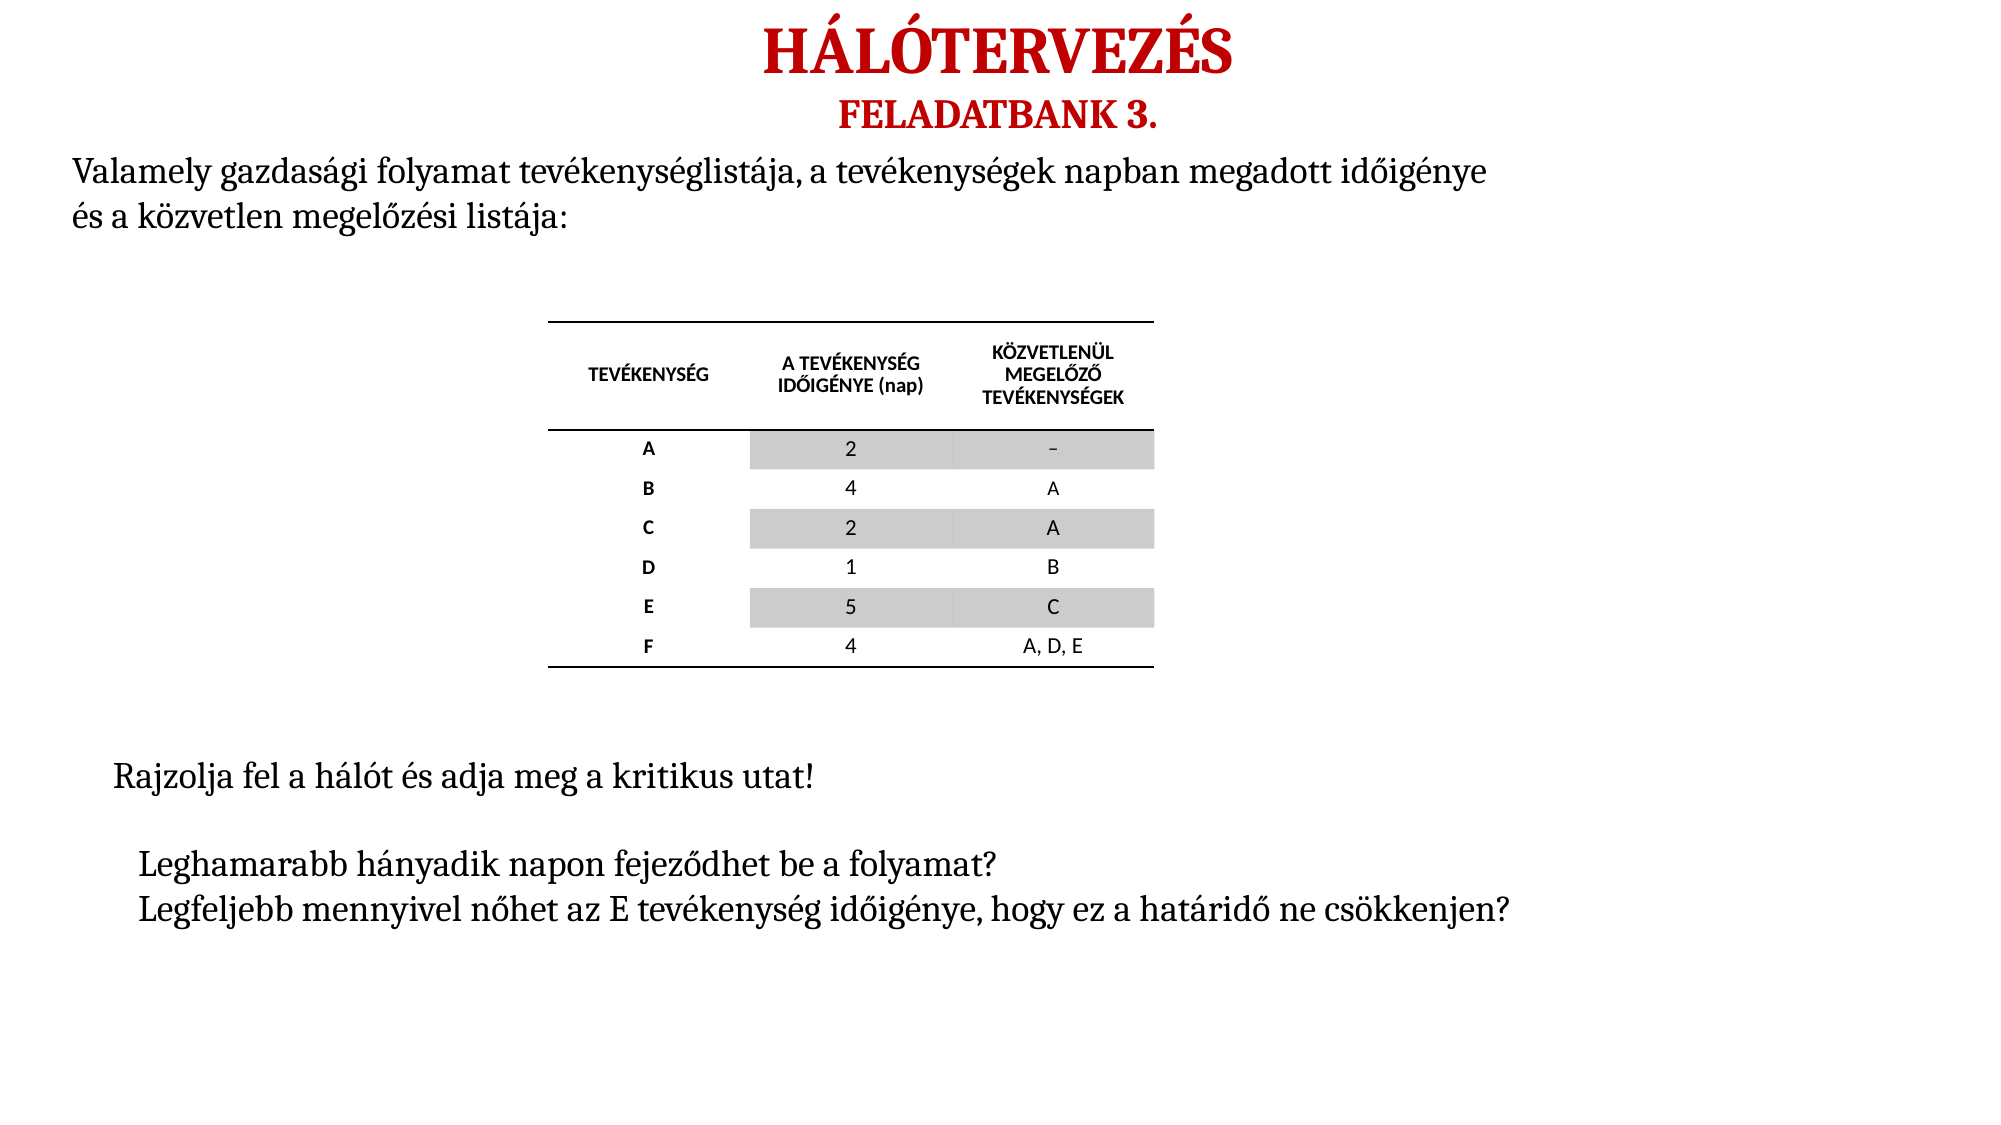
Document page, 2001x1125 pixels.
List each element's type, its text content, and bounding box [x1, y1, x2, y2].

table_cell 5 [750, 588, 952, 628]
text_box Rajzolja fel a hálót és adja meg a kritikus utat! [98, 743, 832, 804]
table_header TEVÉKENYSÉG [548, 323, 750, 429]
table_cell 4 [750, 628, 952, 666]
text_box Valamely gazdasági folyamat tevékenységlistája, a tevékenységek napban megadott időigénye és a közvetlen megelőzési listája: [57, 138, 1506, 244]
table_cell A [548, 431, 750, 469]
table_cell A [952, 509, 1154, 549]
table_cell B [548, 469, 750, 509]
table_cell – [952, 431, 1154, 469]
table_header KÖZVETLENÜL MEGELŐZŐ TEVÉKENYSÉGEK [952, 323, 1154, 429]
table_cell F [548, 628, 750, 666]
table_cell C [952, 588, 1154, 628]
table_cell A, D, E [952, 628, 1154, 666]
table_cell A [952, 469, 1154, 509]
text_box HÁLÓTERVEZÉS FELADATBANK 3. [273, 0, 1723, 145]
table_cell E [548, 588, 750, 628]
text_box Leghamarabb hányadik napon fejeződhet be a folyamat? Legfeljebb mennyivel nőhet az E tevékenység időigénye, hogy ez a határidő ne csökkenjen? [123, 831, 1529, 937]
table_cell C [548, 509, 750, 549]
table_cell B [952, 549, 1154, 588]
table_header A TEVÉKENYSÉG IDŐIGÉNYE (nap) [750, 323, 952, 429]
table_cell 2 [750, 509, 952, 549]
table_cell D [548, 549, 750, 588]
table_cell 2 [750, 431, 952, 469]
table_cell 1 [750, 549, 952, 588]
table_cell 4 [750, 469, 952, 509]
